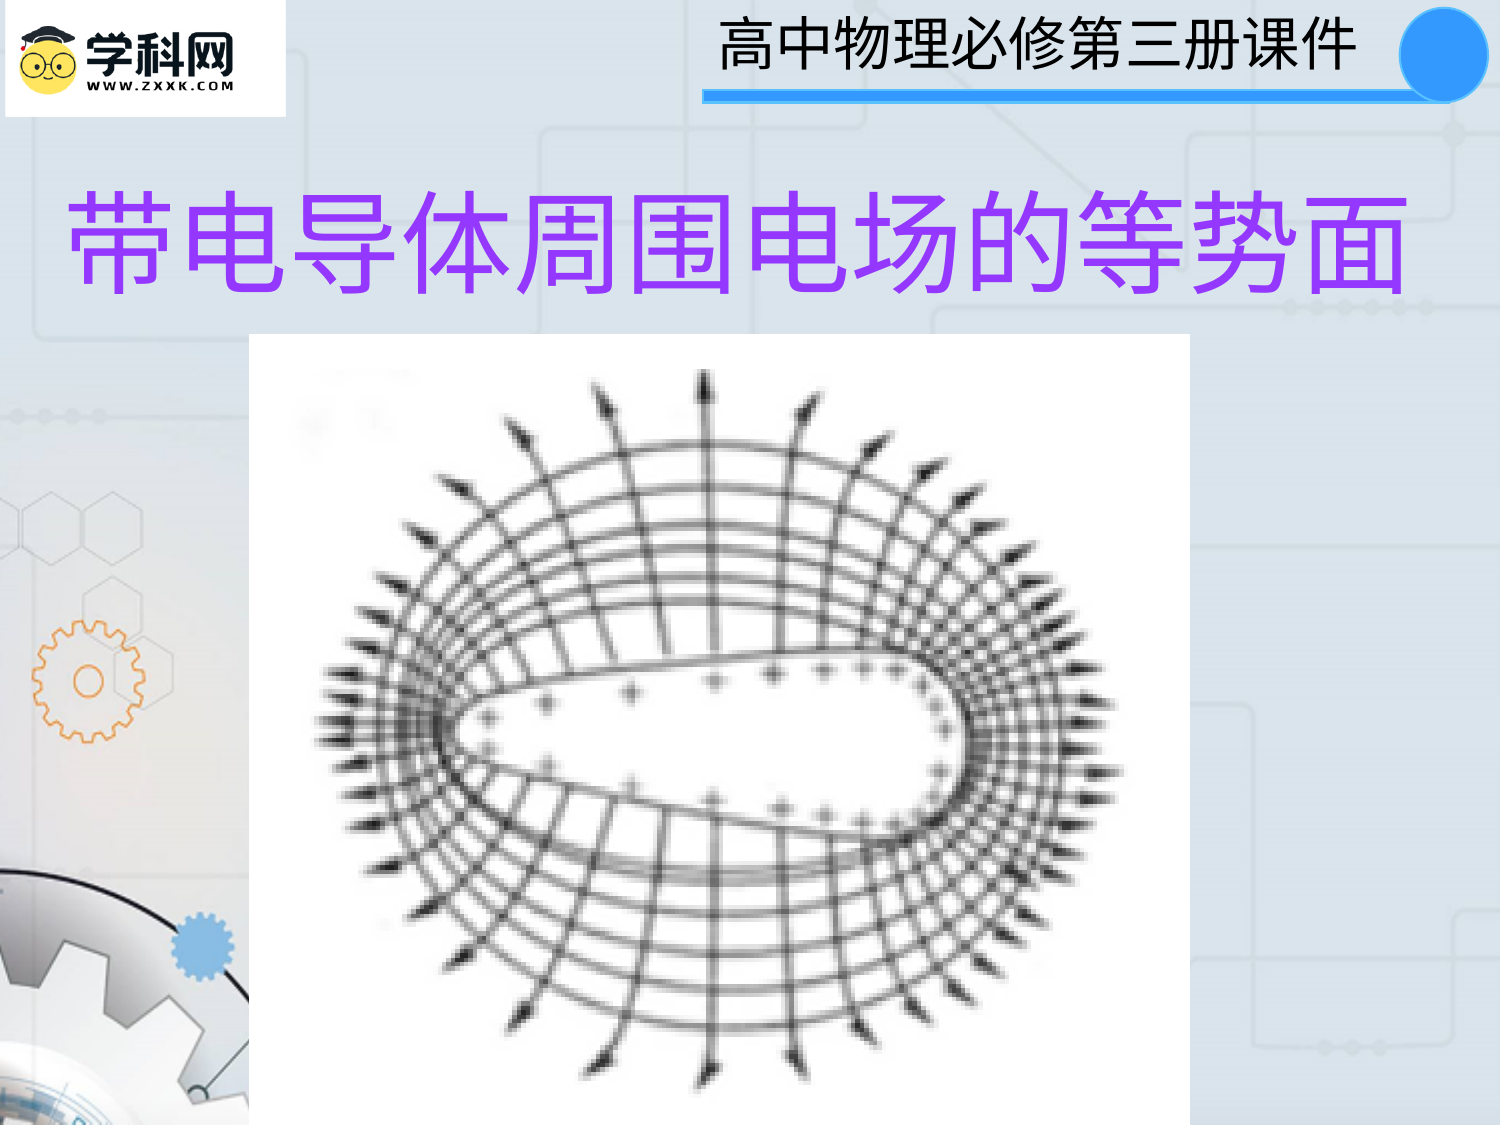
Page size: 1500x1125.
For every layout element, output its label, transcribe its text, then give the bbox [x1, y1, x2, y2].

picture [0, 0, 1500, 1125]
text_box 带电导体周围电场的等势面 [48, 165, 1445, 315]
